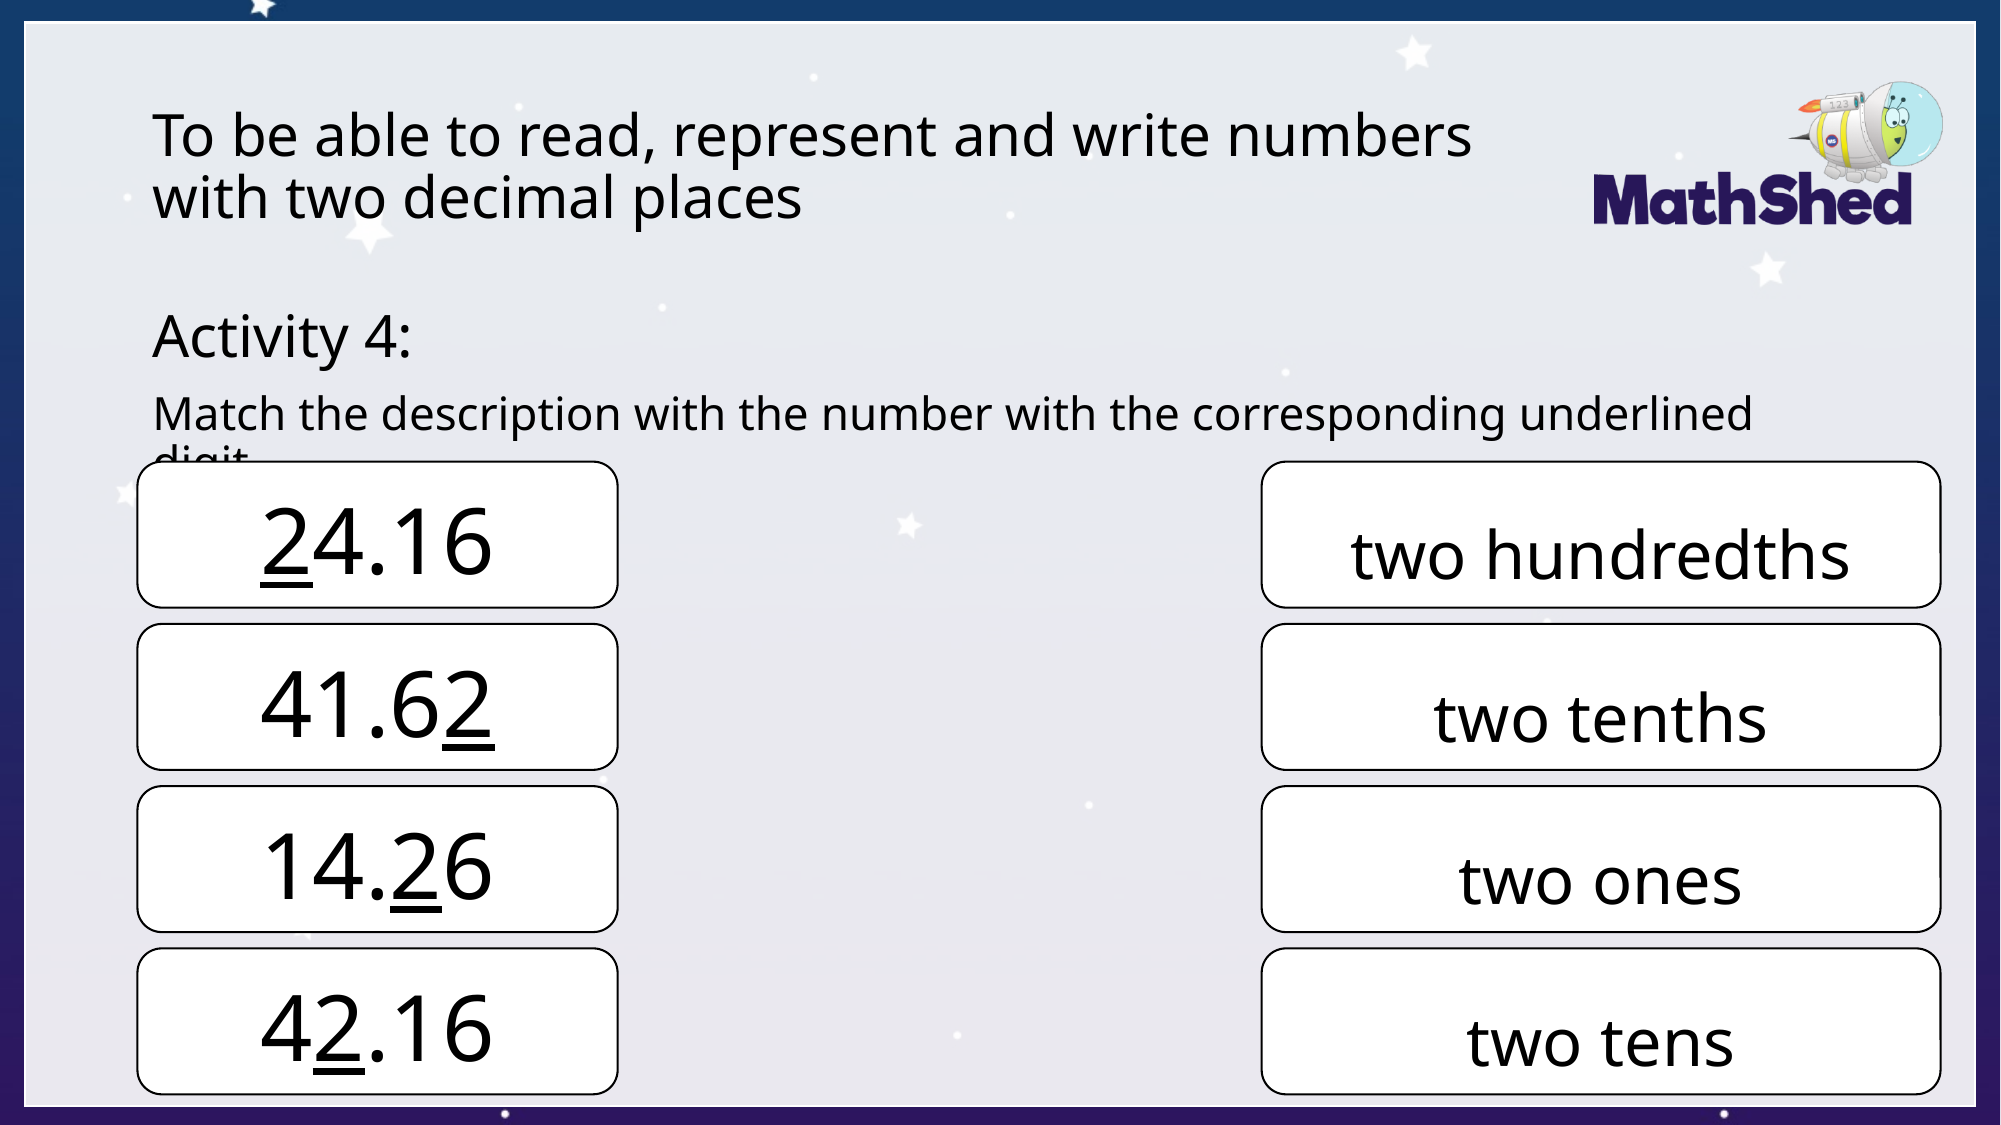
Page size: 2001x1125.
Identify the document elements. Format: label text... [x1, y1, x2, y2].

text_box two tens [1260, 947, 1942, 1096]
title To be able to read, represent and write numbers with two decimal places [137, 59, 1578, 278]
picture [0, 0, 2001, 1125]
text_box 41.62 [136, 622, 619, 771]
text_box two tenths [1260, 622, 1942, 771]
text_box 14.26 [136, 785, 619, 934]
text_box 24.16 [136, 460, 619, 609]
text_box two ones [1260, 785, 1942, 934]
list Activity 4: Match the description with the number with the corresponding underlined digit. [137, 299, 1863, 1014]
text_box 42.16 [136, 947, 619, 1096]
text_box two hundredths [1260, 460, 1942, 609]
